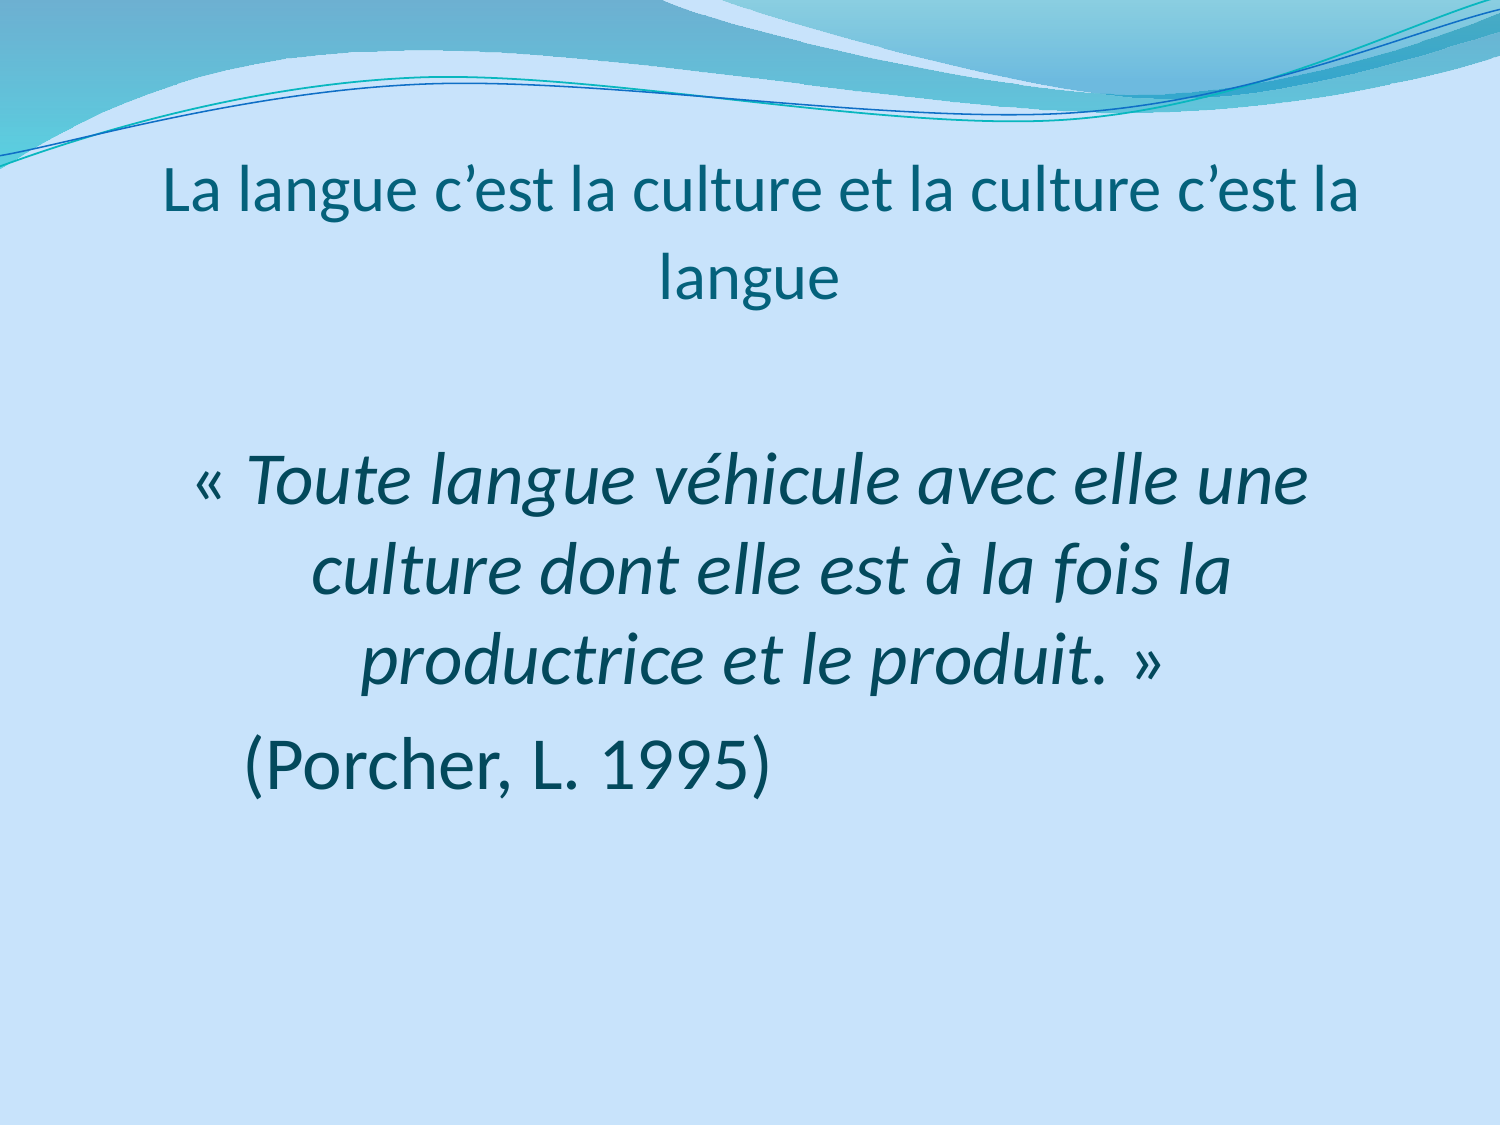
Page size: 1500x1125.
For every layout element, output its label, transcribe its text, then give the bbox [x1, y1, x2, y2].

list « Toute langue véhicule avec elle une culture dont elle est à la fois la productrice et le produit. » (Porcher, L. 1995) [74, 317, 1426, 1038]
title La langue c’est la culture et la culture c’est la langue [74, 115, 1426, 313]
